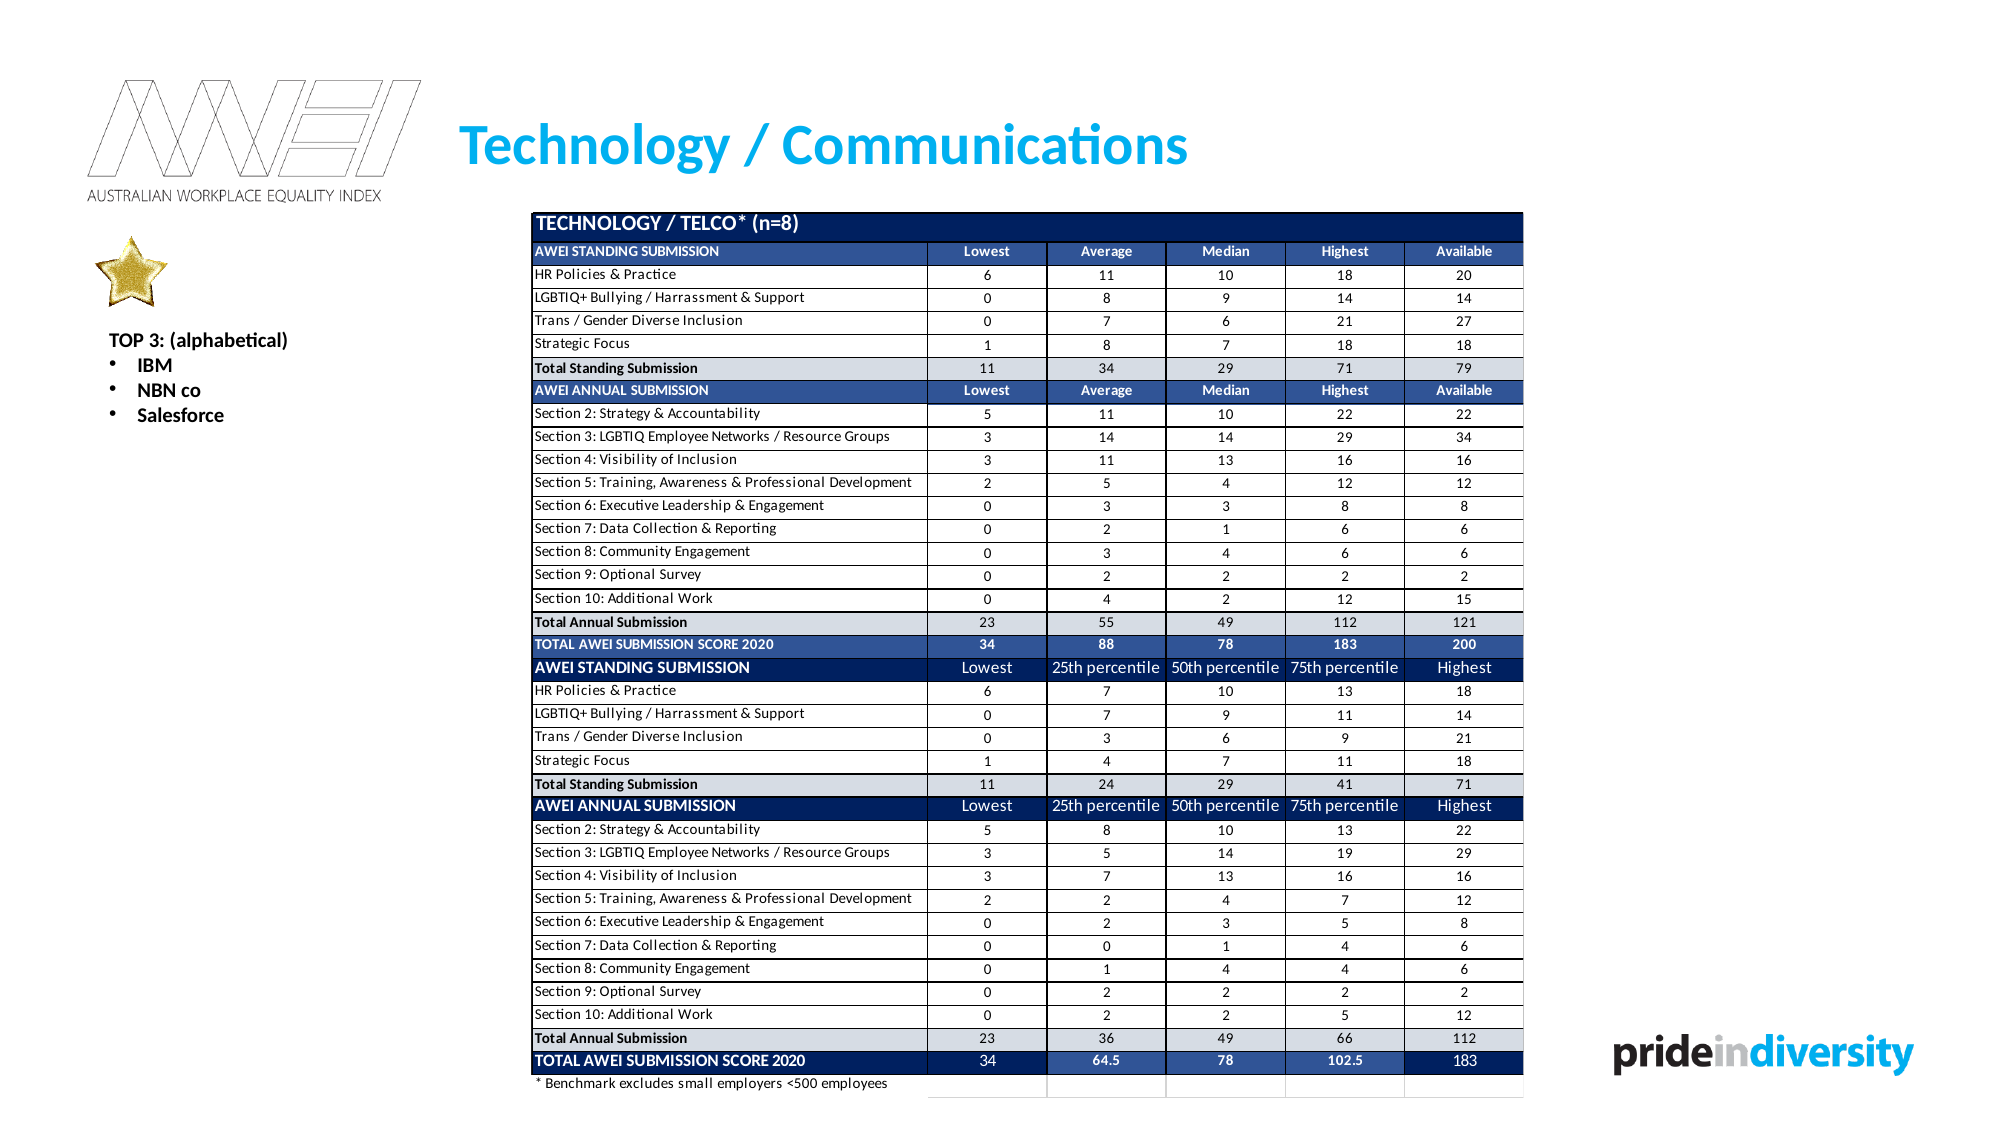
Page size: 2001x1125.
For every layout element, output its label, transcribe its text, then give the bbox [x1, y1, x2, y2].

picture [1614, 1034, 1914, 1076]
title Technology / Communications [444, 47, 1914, 235]
picture [86, 78, 422, 204]
picture [531, 212, 1525, 1099]
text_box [94, 235, 445, 436]
picture [1900, 1049, 1914, 1076]
picture [1758, 1050, 1765, 1061]
